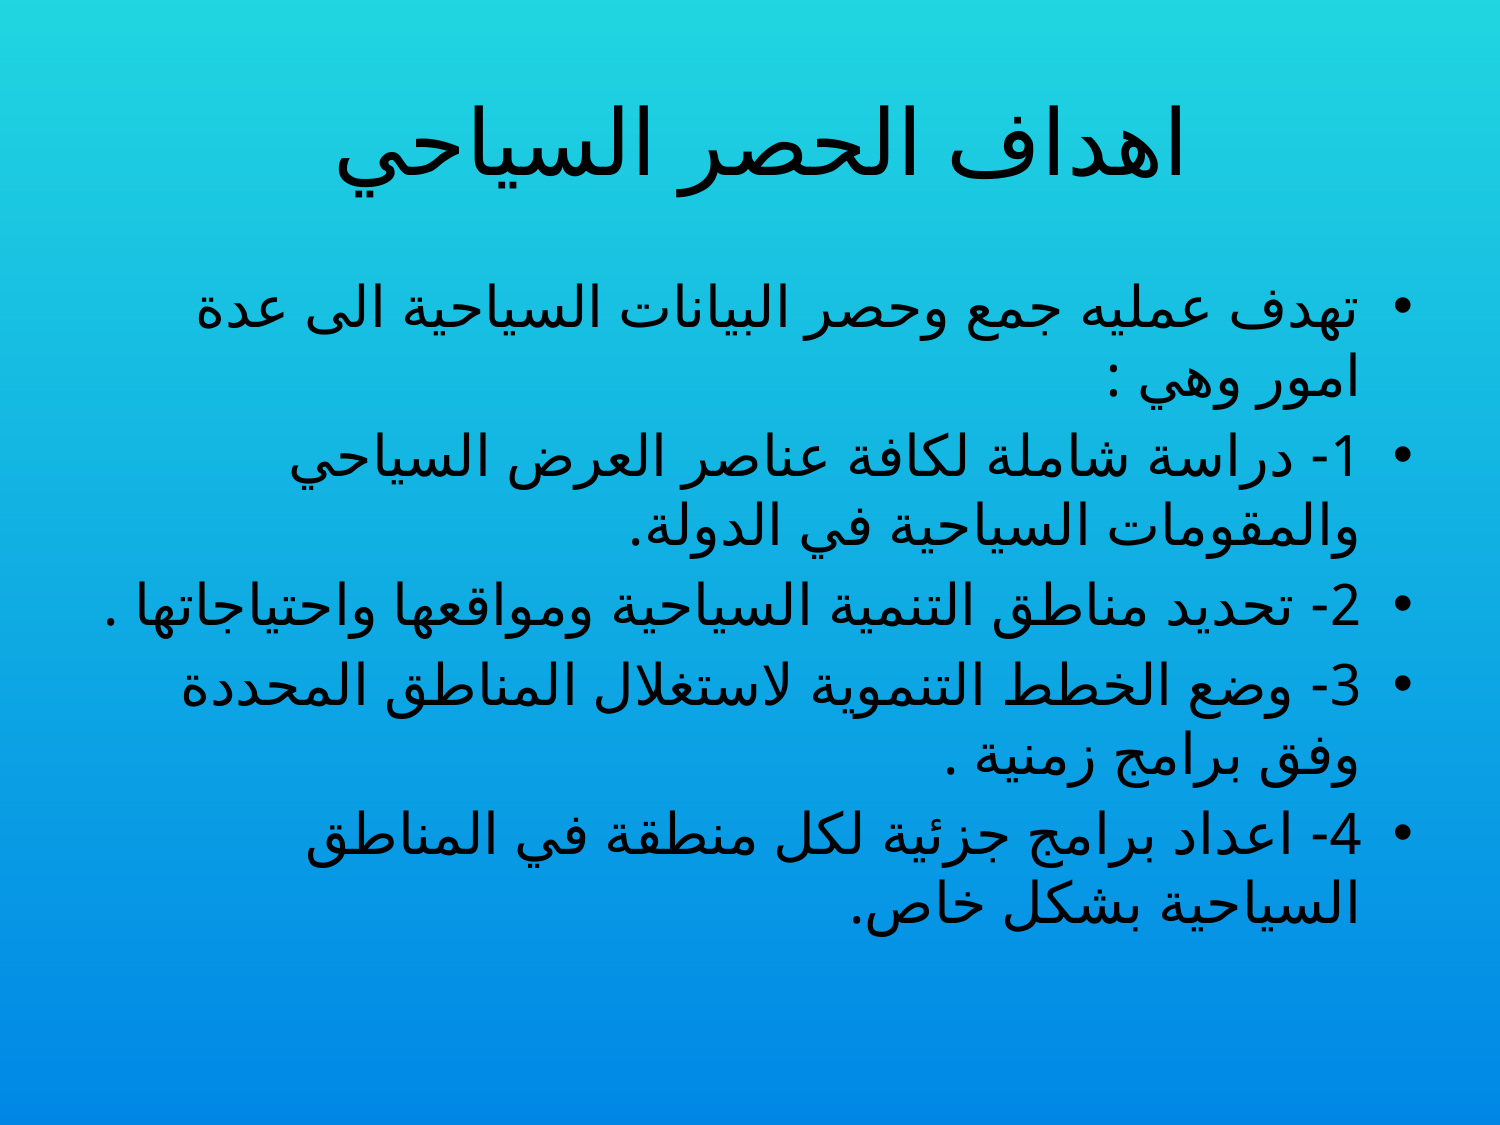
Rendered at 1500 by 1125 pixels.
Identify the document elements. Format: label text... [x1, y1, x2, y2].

list تهدف عمليه جمع وحصر البيانات السياحية الى عدة امور وهي : 1- دراسة شاملة لكافة عناصر العرض السياحي والمقومات السياحية في الدولة. 2- تحديد مناطق التنمية السياحية ومواقعها واحتياجاتها . 3- وضع الخطط التنموية لاستغلال المناطق المحددة وفق برامج زمنية . 4- اعداد برامج جزئية لكل منطقة في المناطق السياحية بشكل خاص. [75, 262, 1425, 1005]
title اهداف الحصر السياحي [75, 45, 1425, 233]
